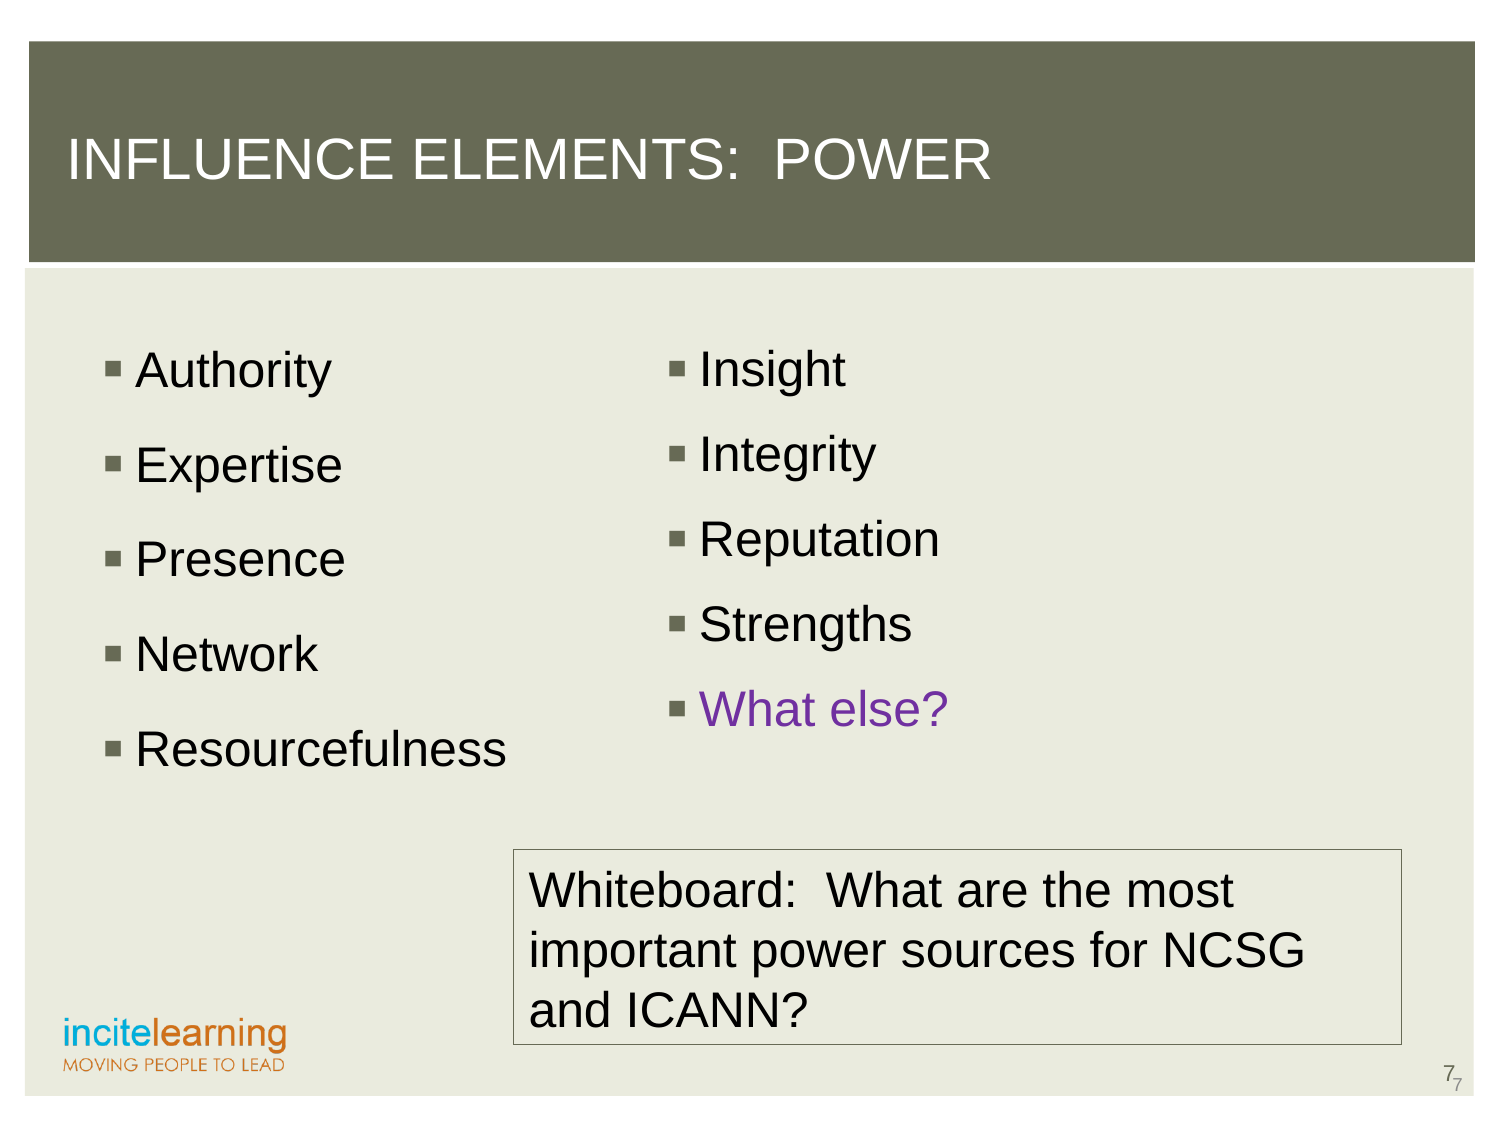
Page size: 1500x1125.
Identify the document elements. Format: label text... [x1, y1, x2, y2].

text_box Insight Integrity Reputation Strengths What else? [651, 329, 964, 745]
slide_number 7 [1374, 1050, 1471, 1095]
text_box Whiteboard: What are the most important power sources for NCSG and ICANN? [513, 849, 1402, 1045]
title Influence Elements: Power [51, 69, 1426, 243]
list Authority Expertise Presence Network Resourcefulness [87, 329, 563, 886]
picture [62, 1012, 288, 1076]
